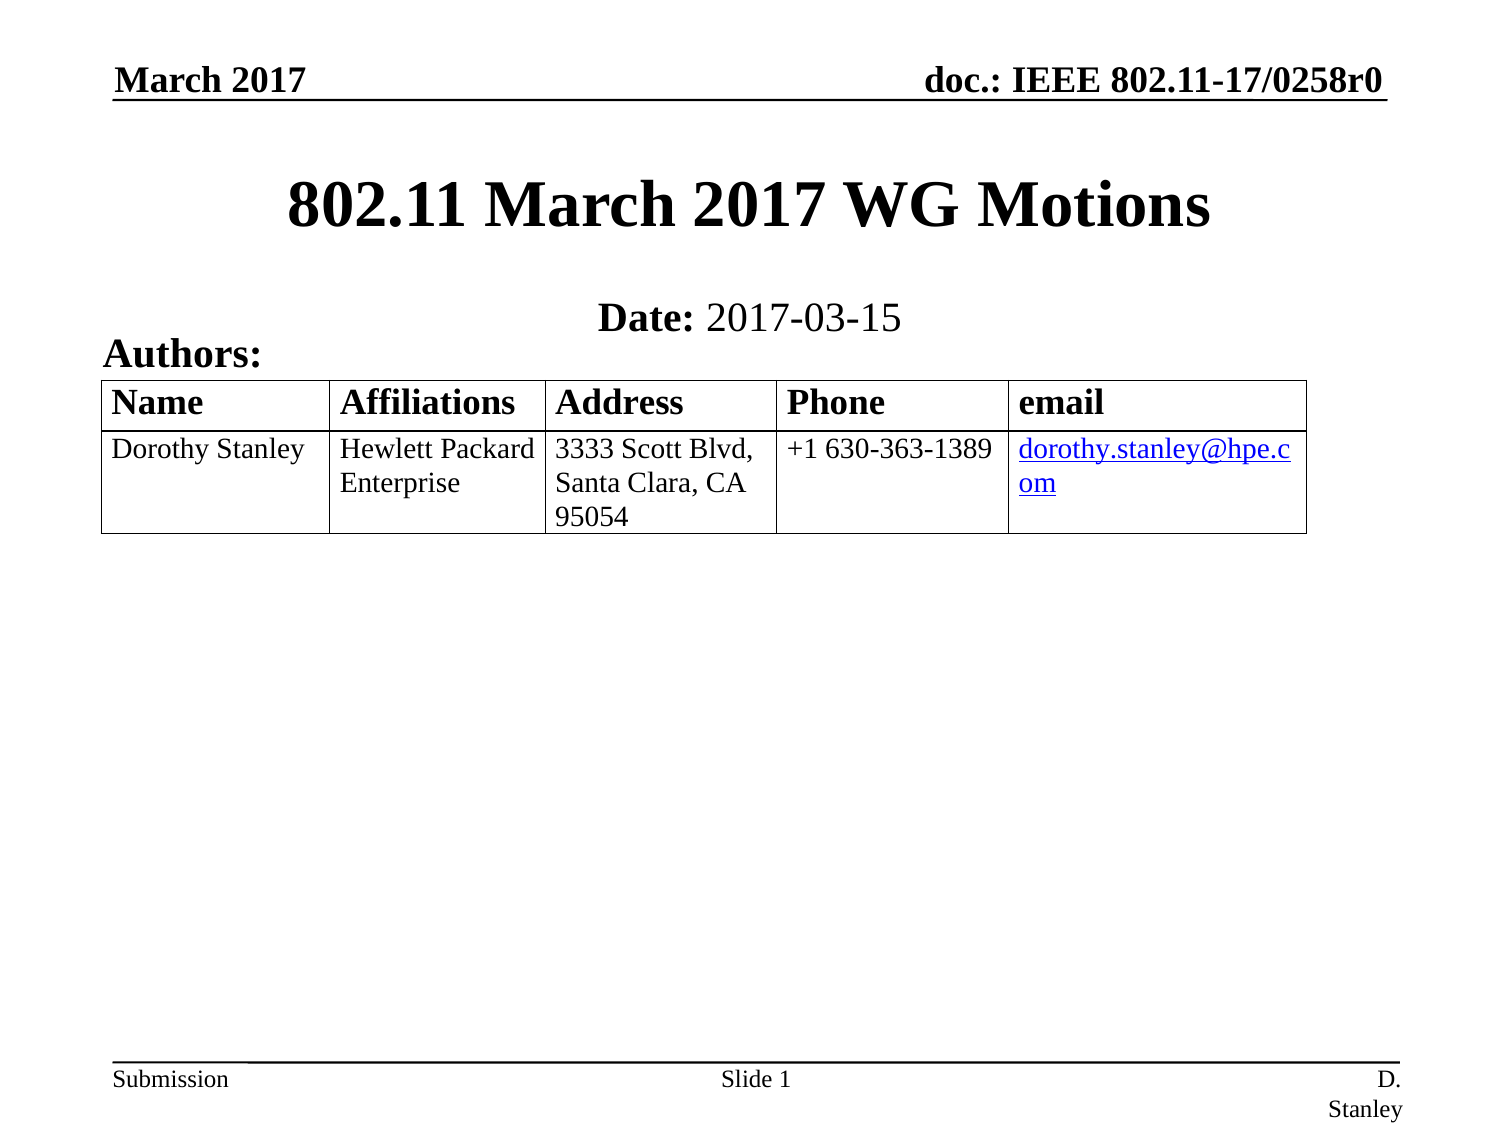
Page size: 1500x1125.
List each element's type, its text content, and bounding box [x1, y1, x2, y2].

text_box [87, 379, 1325, 792]
slide_number Slide 1 [712, 1061, 800, 1093]
list Date: 2017-03-15 [112, 287, 1388, 350]
title 802.11 March 2017 WG Motions [112, 112, 1388, 287]
footer D. Stanley, HP Enterprise [1324, 1061, 1402, 1093]
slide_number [114, 54, 374, 101]
text_box Authors: [87, 318, 325, 379]
